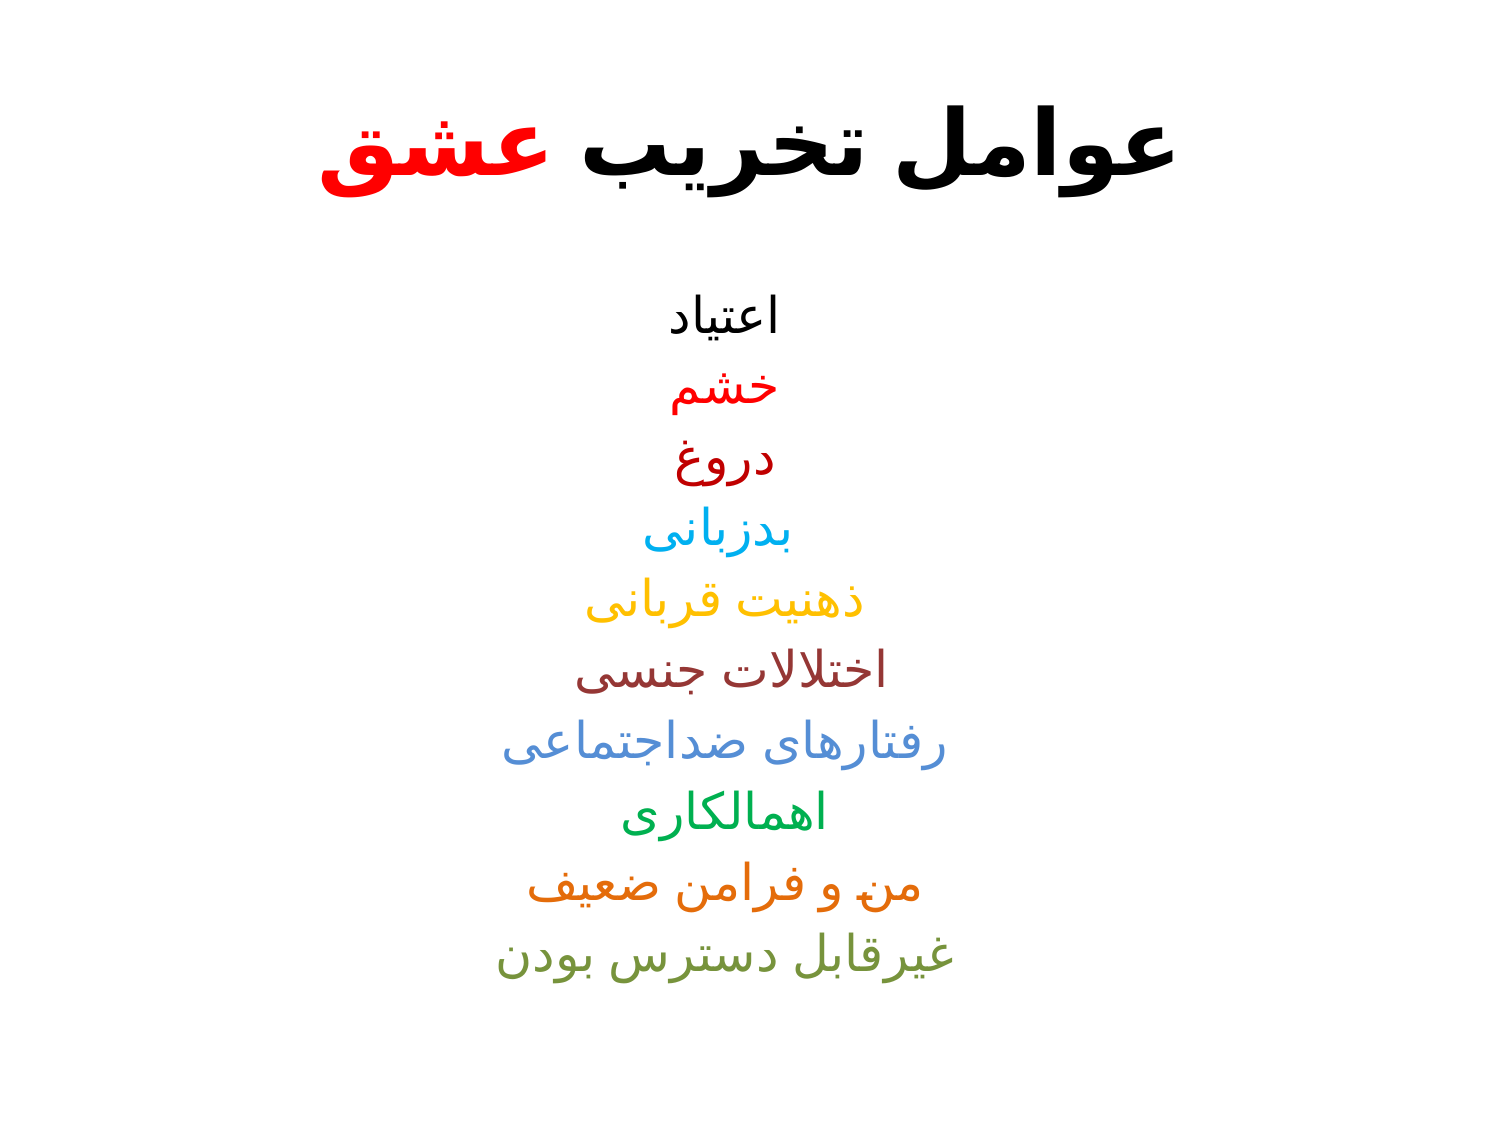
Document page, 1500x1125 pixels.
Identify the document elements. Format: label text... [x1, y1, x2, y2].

list اعتیاد خشم دروغ بدزبانی ذهنیت قربانی اختلالات جنسی رفتارهای ضداجتماعی اهمالکاری من و فرامن ضعیف غیرقابل دسترس بودن [50, 275, 1400, 1018]
title عوامل تخریب عشق [75, 45, 1425, 233]
